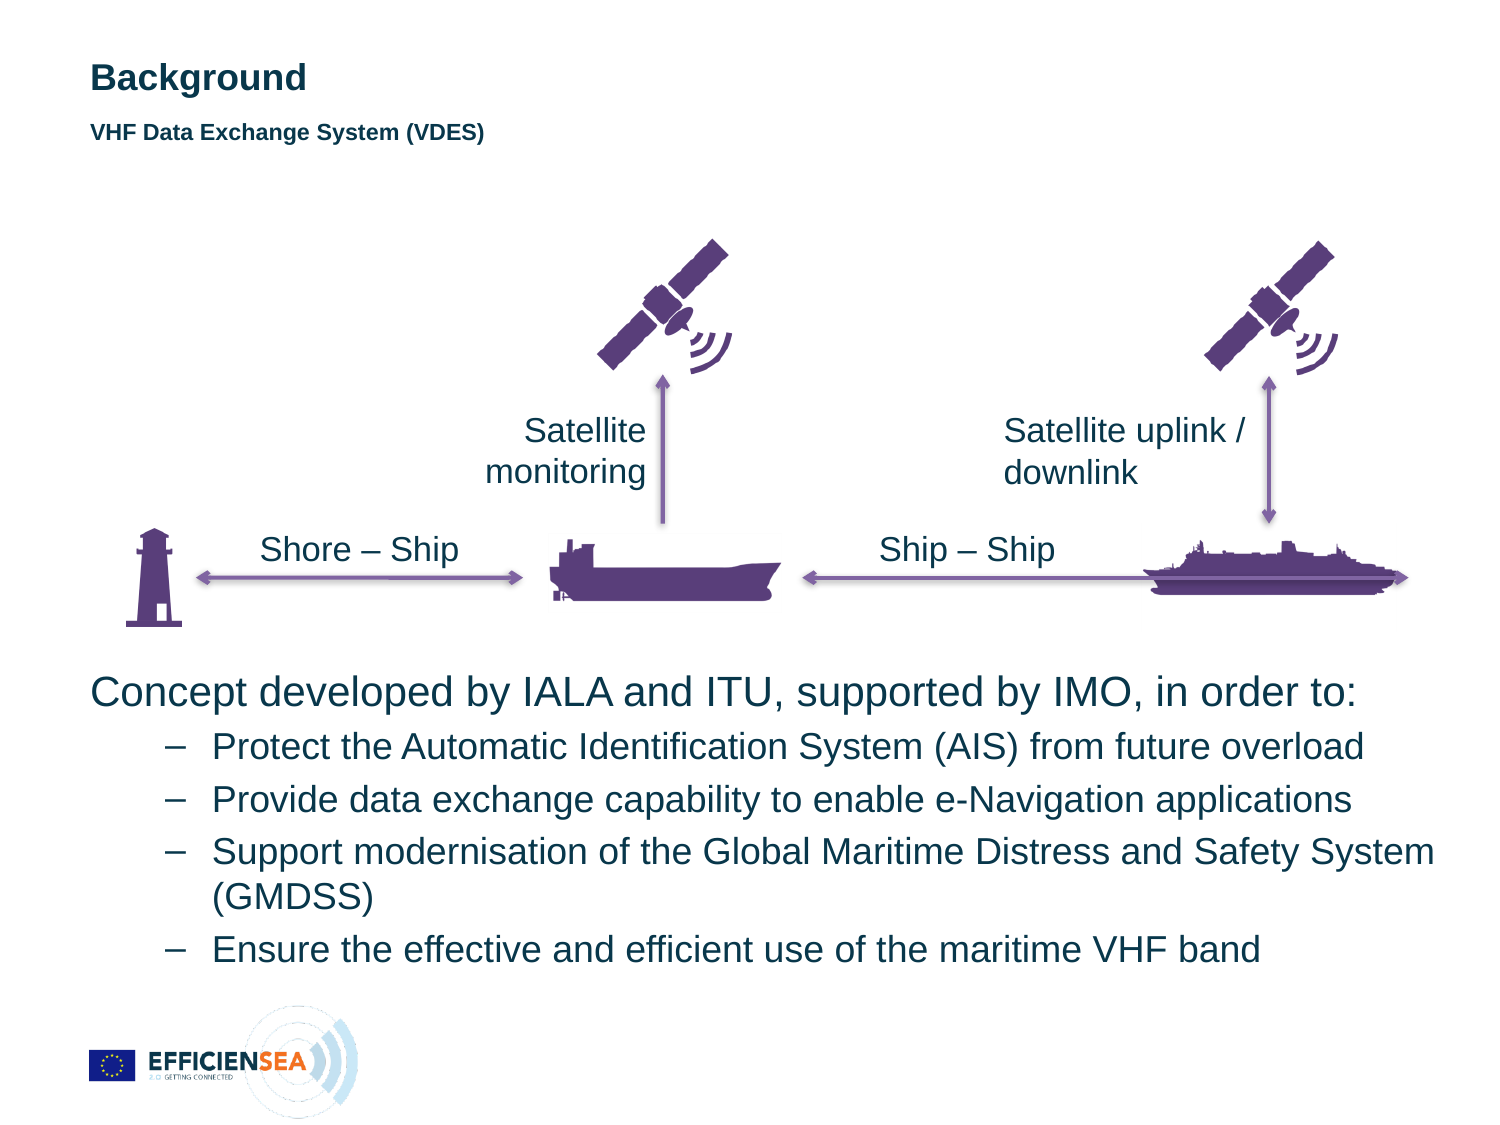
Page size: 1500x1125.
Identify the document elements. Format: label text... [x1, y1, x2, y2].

picture [1129, 523, 1409, 632]
picture [109, 527, 197, 628]
text_box Shore – Ship [244, 519, 475, 573]
picture [522, 523, 803, 632]
title Background VHF Data Exchange System (VDES) [75, 45, 1425, 173]
text_box Satellite monitoring [470, 400, 655, 498]
picture [1198, 235, 1340, 377]
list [592, 234, 733, 375]
picture [88, 1057, 386, 1122]
text_box Satellite uplink / downlink [988, 400, 1262, 499]
text_box Ship – Ship [864, 519, 1071, 574]
list Concept developed by IALA and ITU, supported by IMO, in order to: Protect the Automatic Identification System (AIS) from future overload Provide data exchange capability to enable e-Navigation applications Support modernisation of the Global Maritime Distress and Safety System (GMDSS) Ensure the effective and efficient use of the maritime VHF band [75, 656, 1460, 1057]
